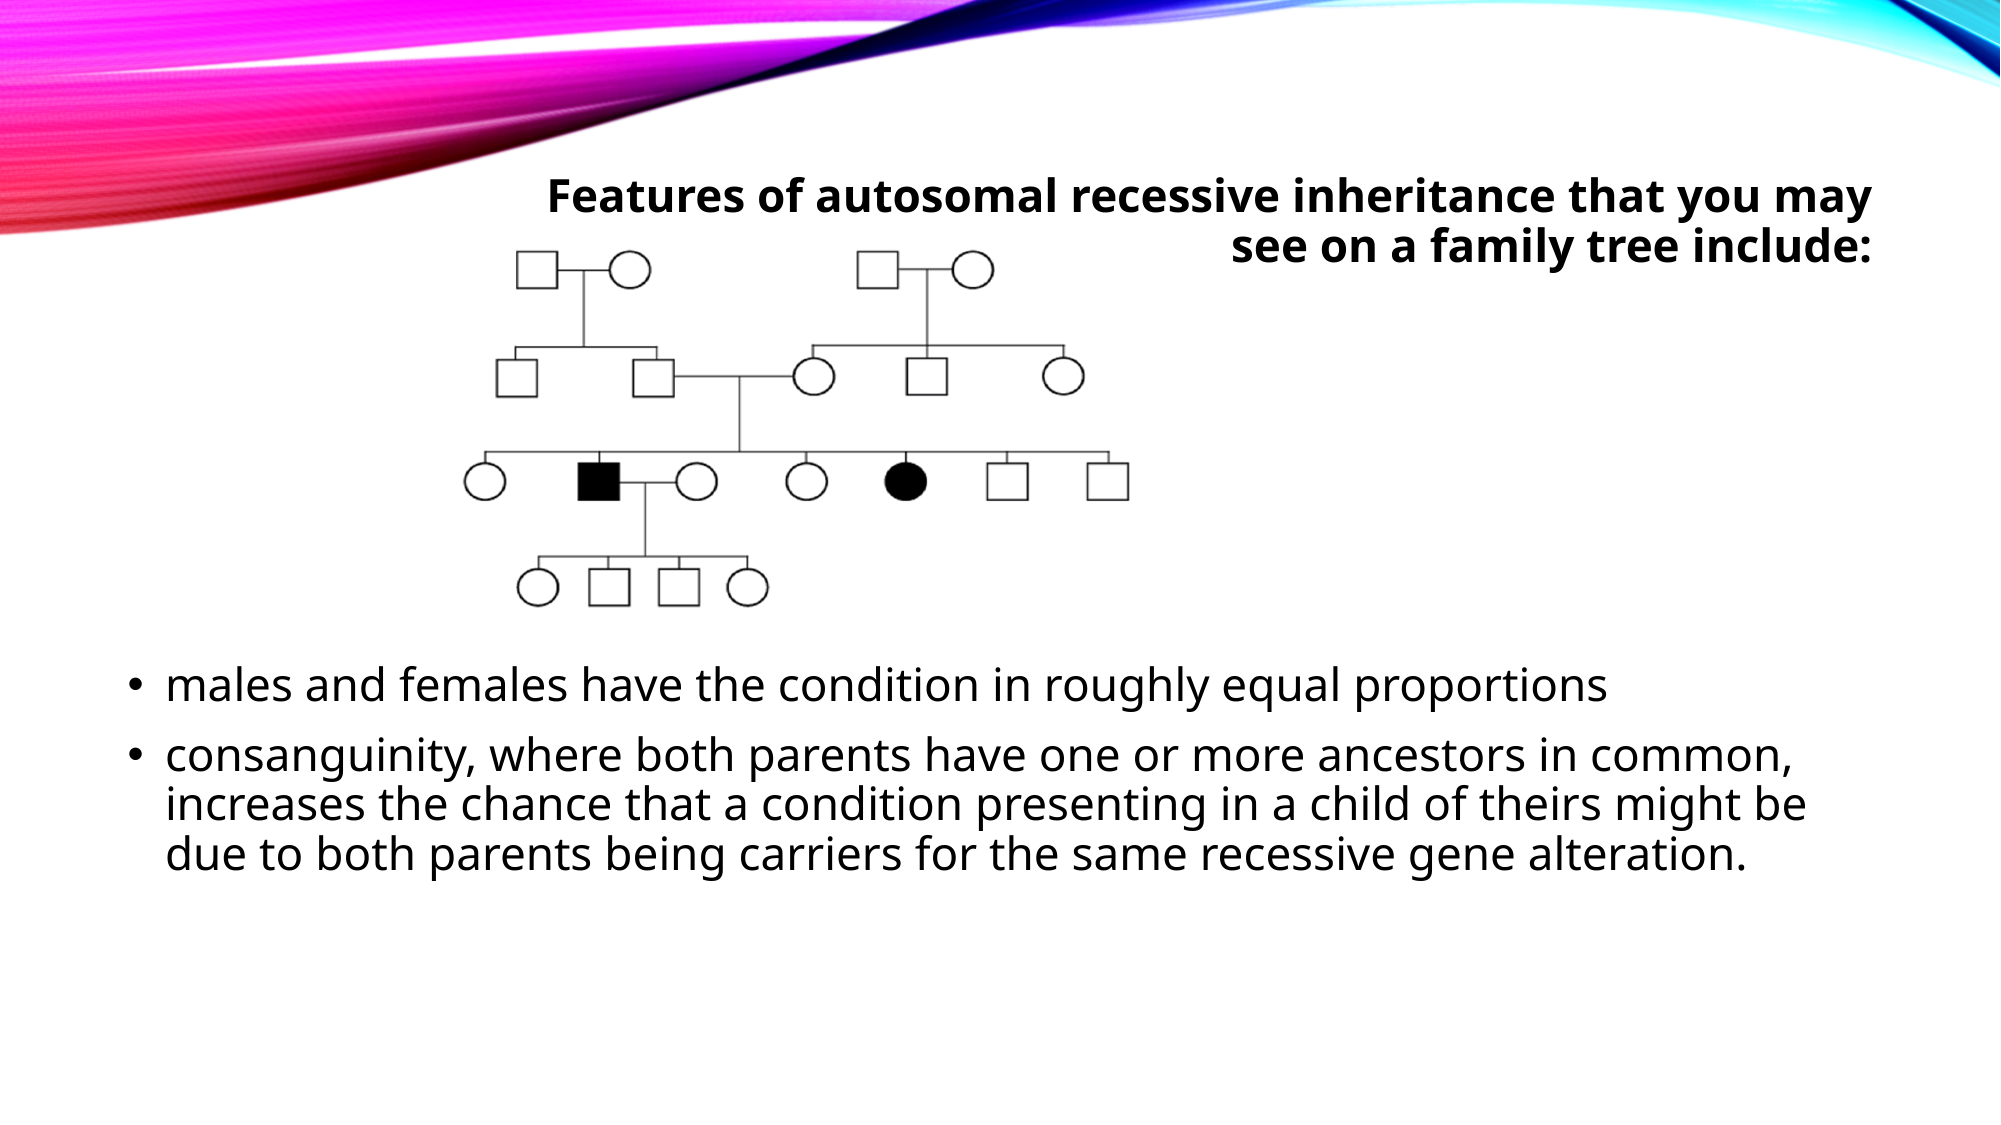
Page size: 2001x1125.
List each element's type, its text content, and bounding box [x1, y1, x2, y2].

picture [1890, 0, 2000, 75]
picture [0, 0, 2000, 634]
title Features of autosomal recessive inheritance that you may see on a family tree include: [474, 162, 1888, 338]
picture [1910, 0, 2000, 45]
list males and females have the condition in roughly equal proportions consanguinity, where both parents have one or more ancestors in common, increases the chance that a condition presenting in a child of theirs might be due to both parents being carriers for the same recessive gene alteration. [112, 654, 1888, 1021]
